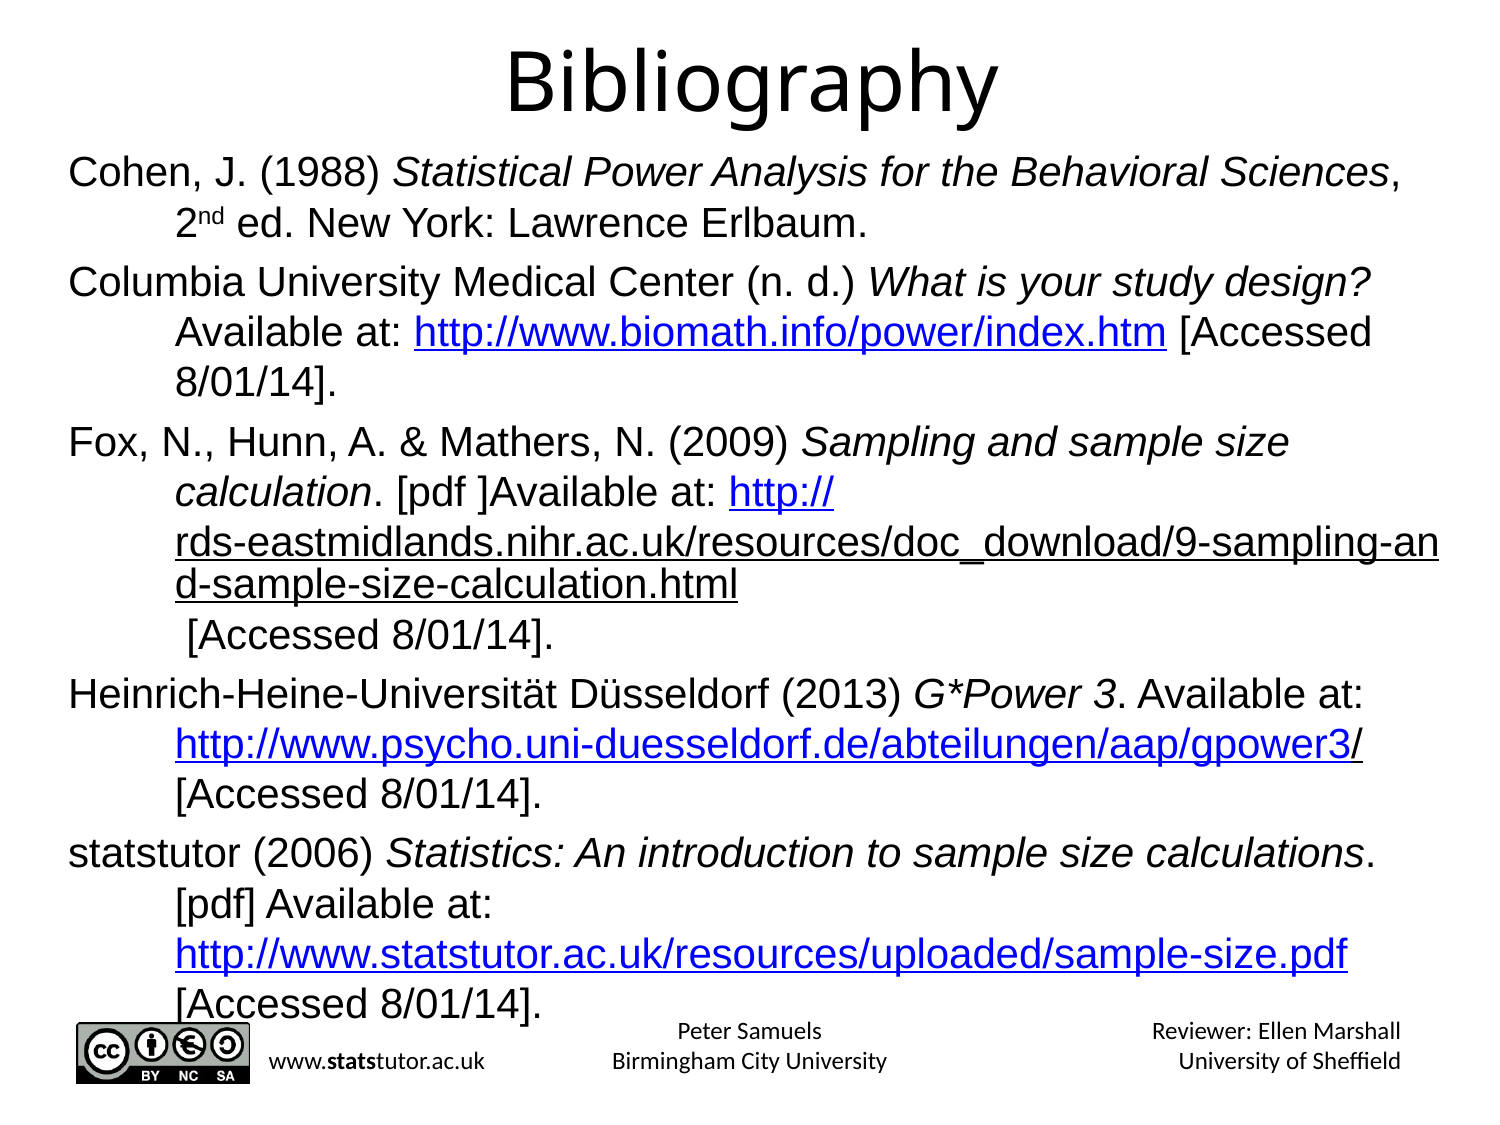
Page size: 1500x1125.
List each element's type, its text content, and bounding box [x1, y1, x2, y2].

text_box www.statstutor.ac.uk [254, 1036, 526, 1082]
text_box Peter Samuels Birmingham City University [549, 1007, 951, 1083]
title Bibliography [76, 30, 1427, 126]
picture [76, 1022, 251, 1084]
list Cohen, J. (1988) Statistical Power Analysis for the Behavioral Sciences, 2nd ed. New York: Lawrence Erlbaum. Columbia University Medical Center (n. d.) What is your study design? Available at: http://www.biomath.info/power/index.htm [Accessed 8/01/14]. Fox, N., Hunn, A. & Mathers, N. (2009) Sampling and sample size calculation. [pdf ]Available at: http://rds-eastmidlands.nihr.ac.uk/resources/doc_download/9-sampling-and-sample-size-calculation.html [Accessed 8/01/14]. Heinrich-Heine-Universität Düsseldorf (2013) G*Power 3. Available at: http://www.psycho.uni-duesseldorf.de/abteilungen/aap/gpower3/ [Accessed 8/01/14]. statstutor (2006) Statistics: An introduction to sample size calculations. [pdf] Available at: http://www.statstutor.ac.uk/resources/uploaded/sample-size.pdf [Accessed 8/01/14]. [53, 137, 1459, 1000]
text_box Reviewer: Ellen Marshall University of Sheffield [1038, 1007, 1417, 1083]
